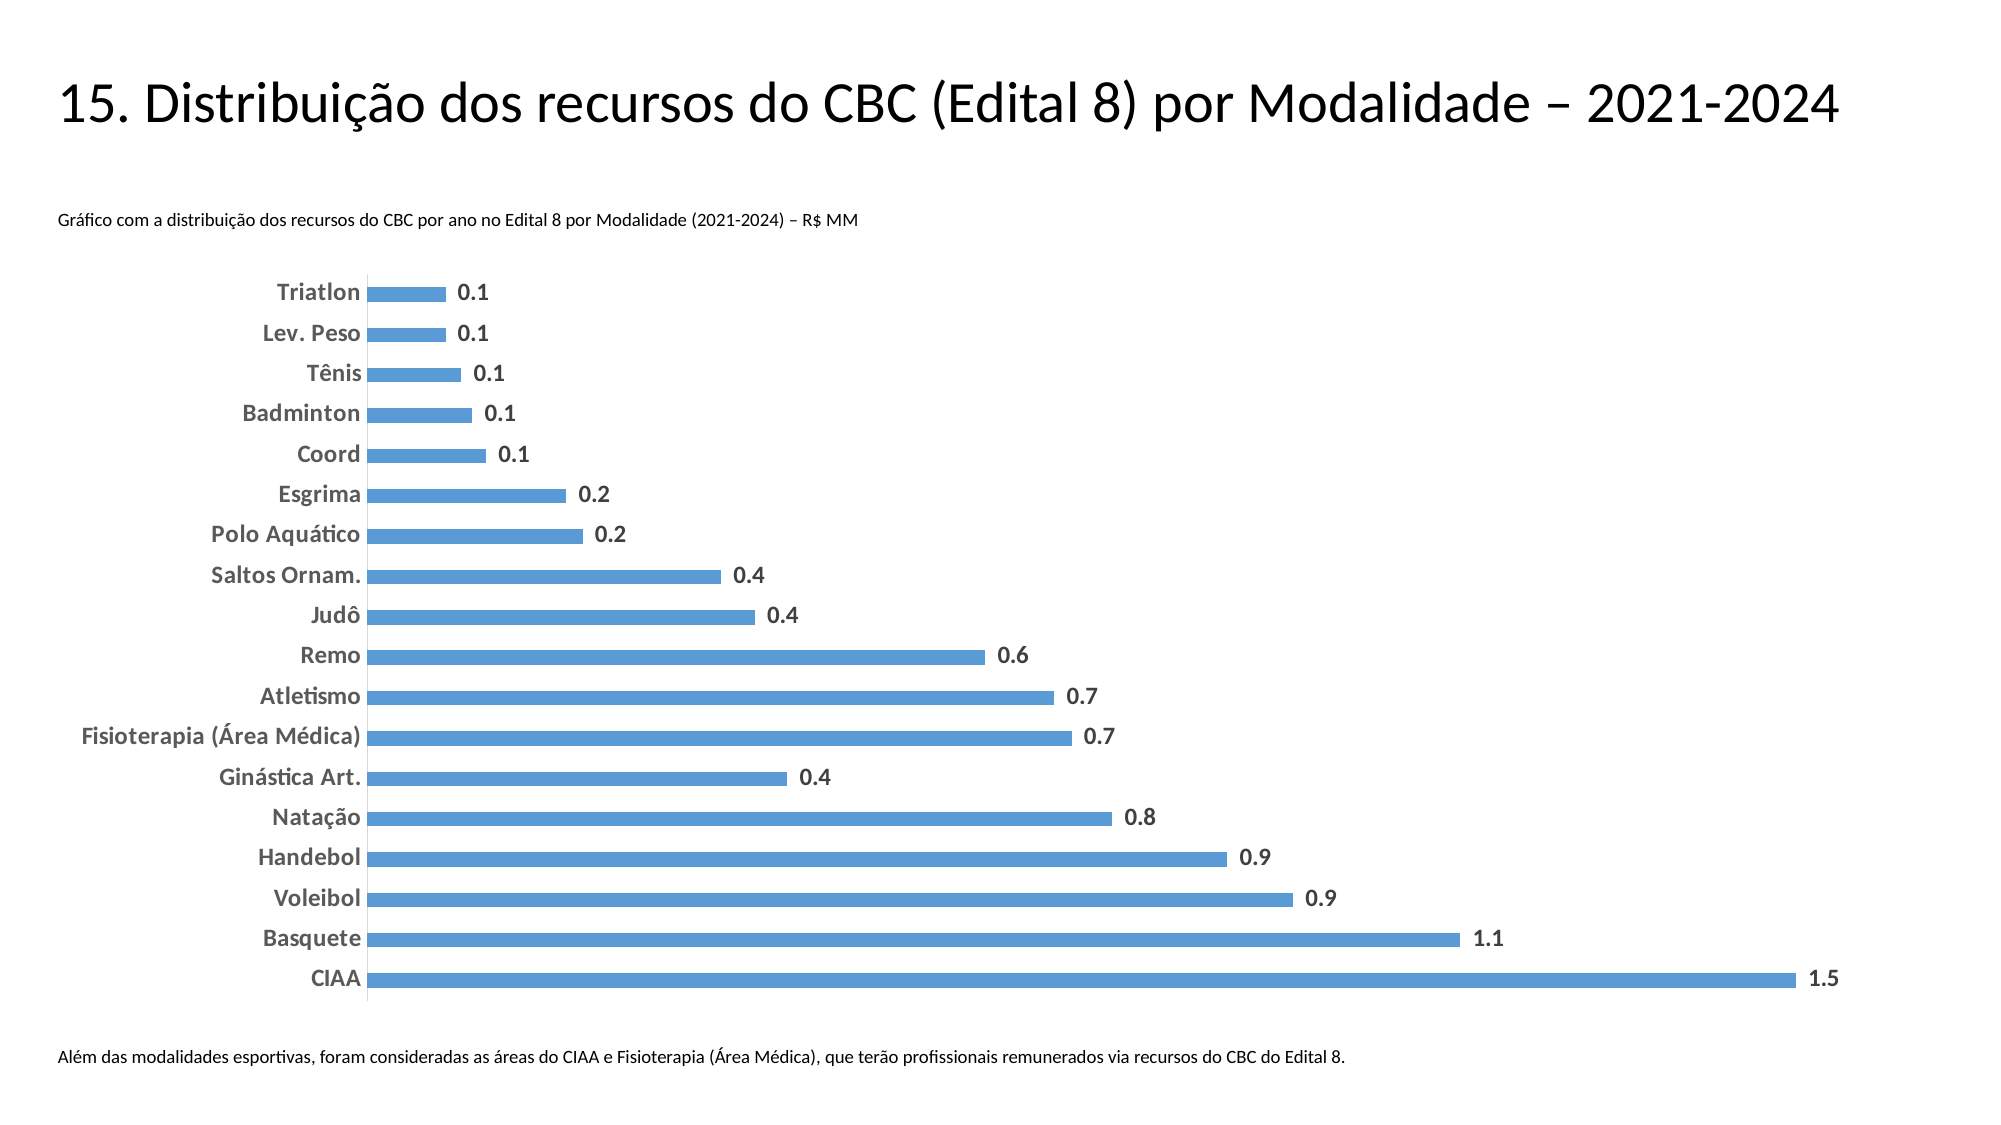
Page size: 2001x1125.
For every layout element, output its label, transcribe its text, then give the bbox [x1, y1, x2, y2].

text_box Além das modalidades esportivas, foram consideradas as áreas do CIAA e Fisioterapia (Área Médica), que terão profissionais remunerados via recursos do CBC do Edital 8. [43, 1037, 1945, 1075]
chart [43, 259, 1971, 1016]
text_box 15. Distribuição dos recursos do CBC (Edital 8) por Modalidade – 2021-2024 [43, 56, 1895, 141]
text_box Gráfico com a distribuição dos recursos do CBC por ano no Edital 8 por Modalidade (2021-2024) – R$ MM [43, 199, 1141, 238]
